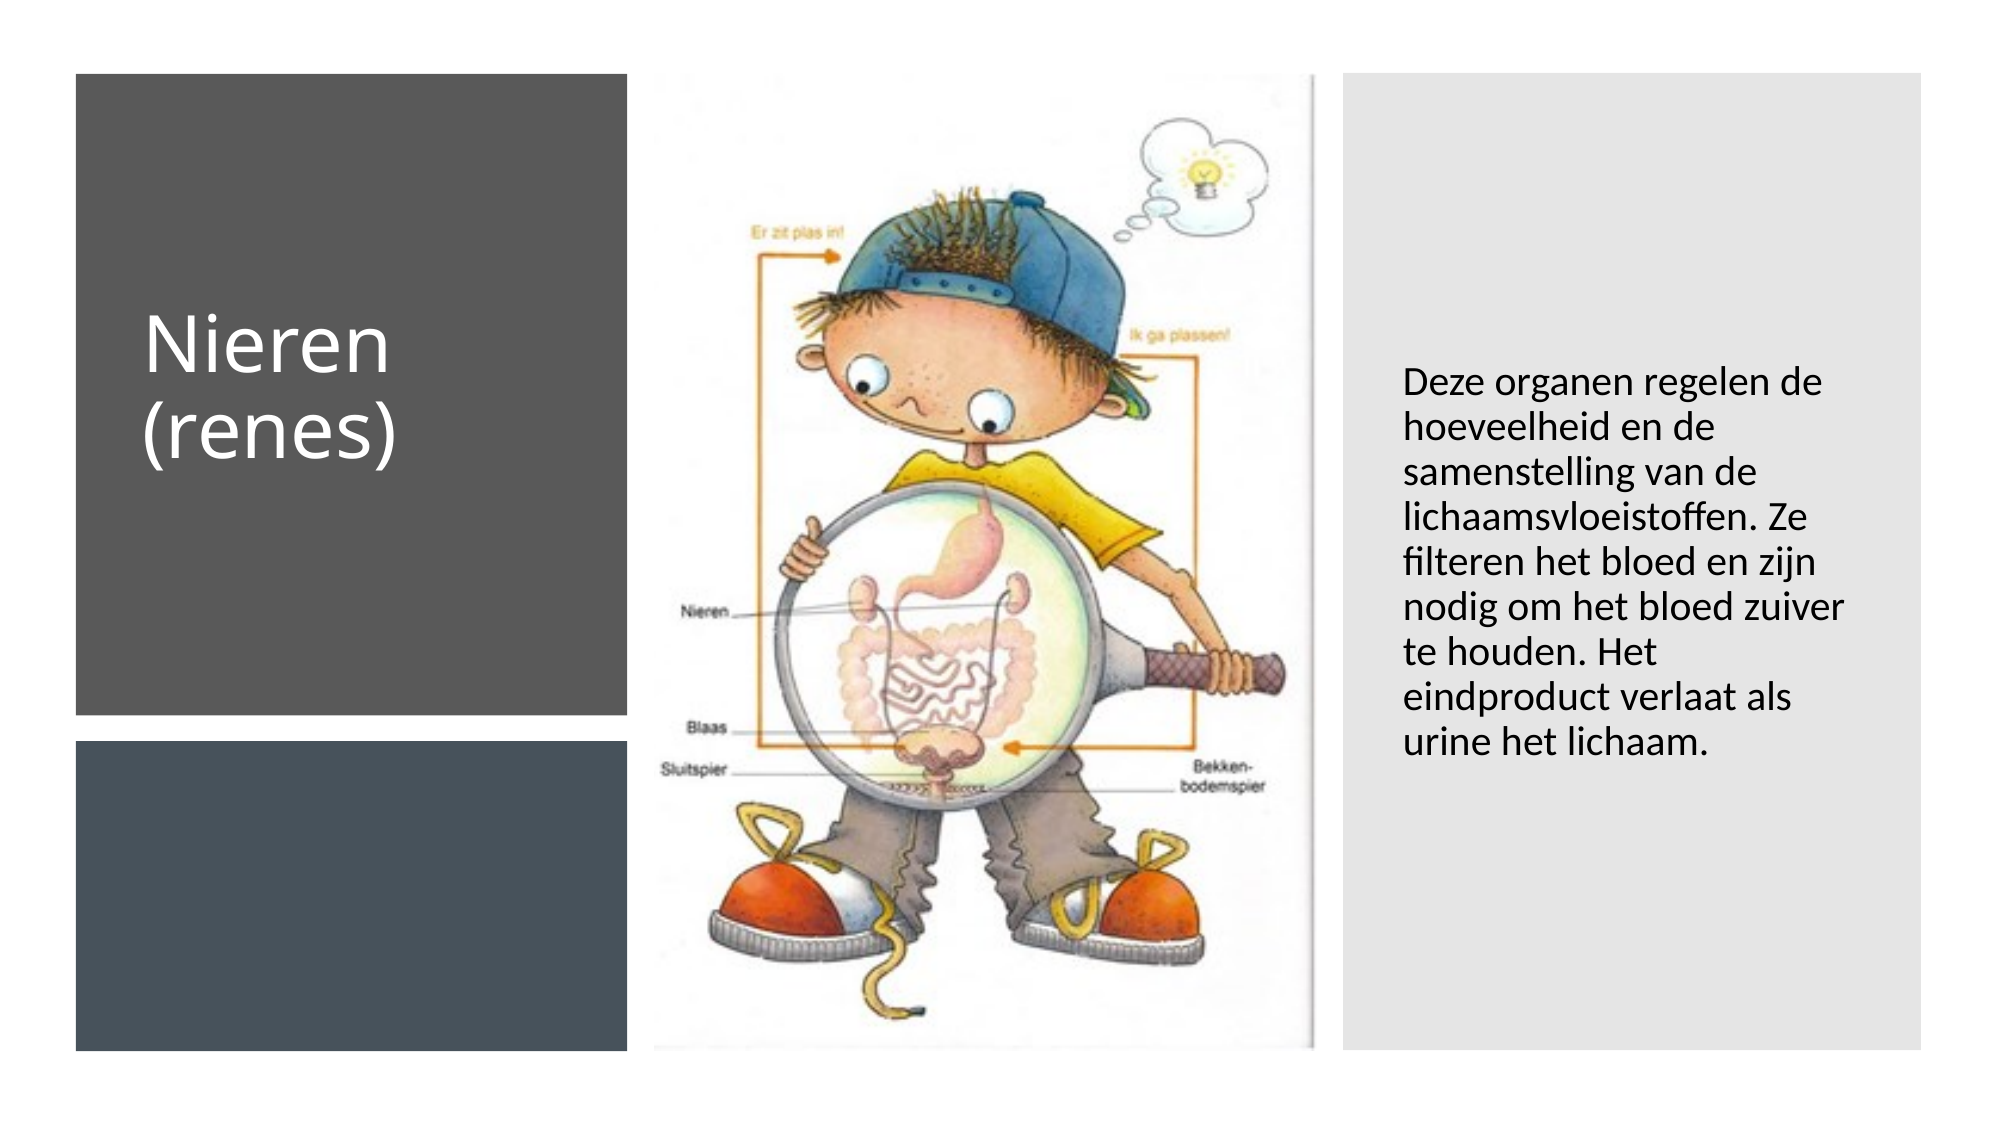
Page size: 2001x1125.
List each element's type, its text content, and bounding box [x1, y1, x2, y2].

list Deze organen regelen de hoeveelheid en de samenstelling van de lichaamsvloeistoffen. Ze filteren het bloed en zijn nodig om het bloed zuiver te houden. Het eindproduct verlaat als urine het lichaam. [1387, 132, 1877, 992]
text_box [75, 740, 628, 1052]
text_box [75, 73, 628, 716]
text_box [1342, 72, 1922, 1051]
title Nieren (renes) [127, 125, 582, 655]
picture [654, 73, 1317, 1051]
